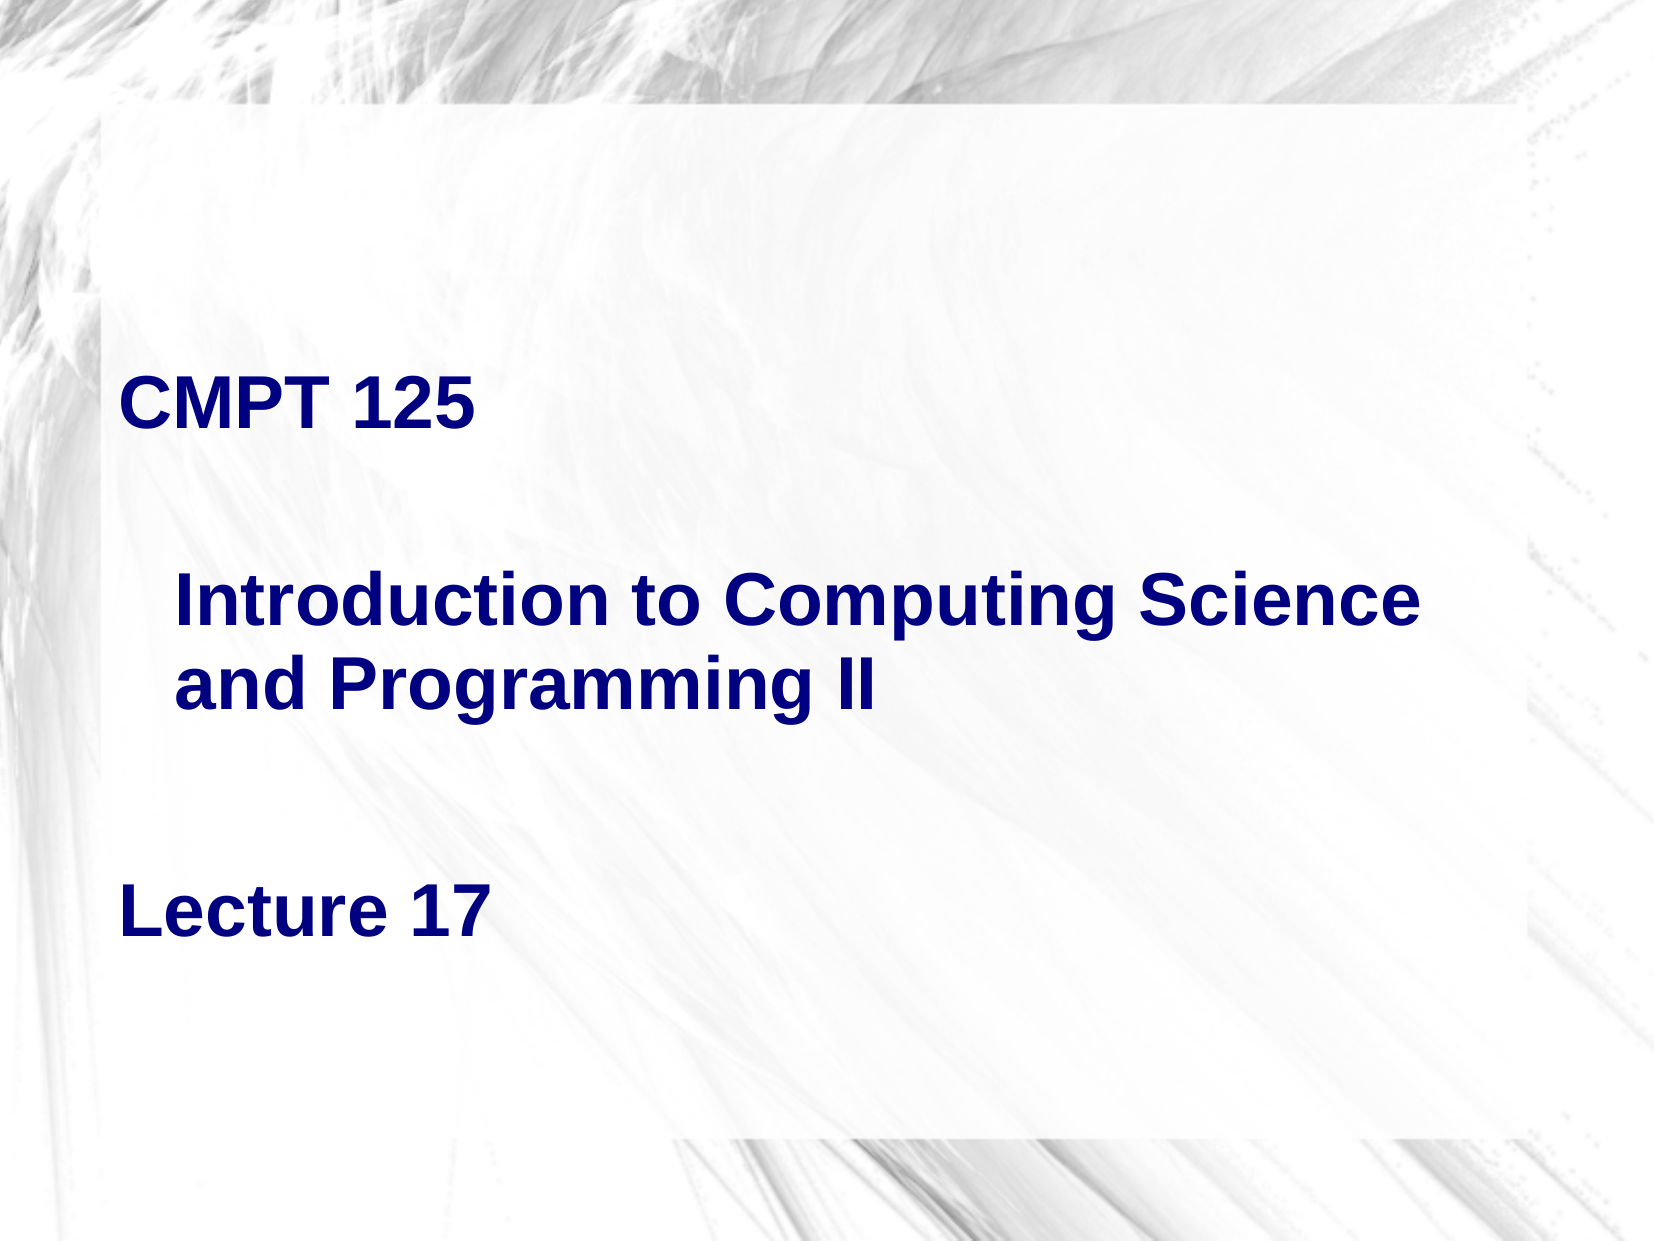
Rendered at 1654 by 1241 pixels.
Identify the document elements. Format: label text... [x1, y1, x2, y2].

picture [0, 0, 1654, 1241]
list CMPT 125 Introduction to Computing Science and Programming II Lecture 17 [118, 236, 1571, 1171]
